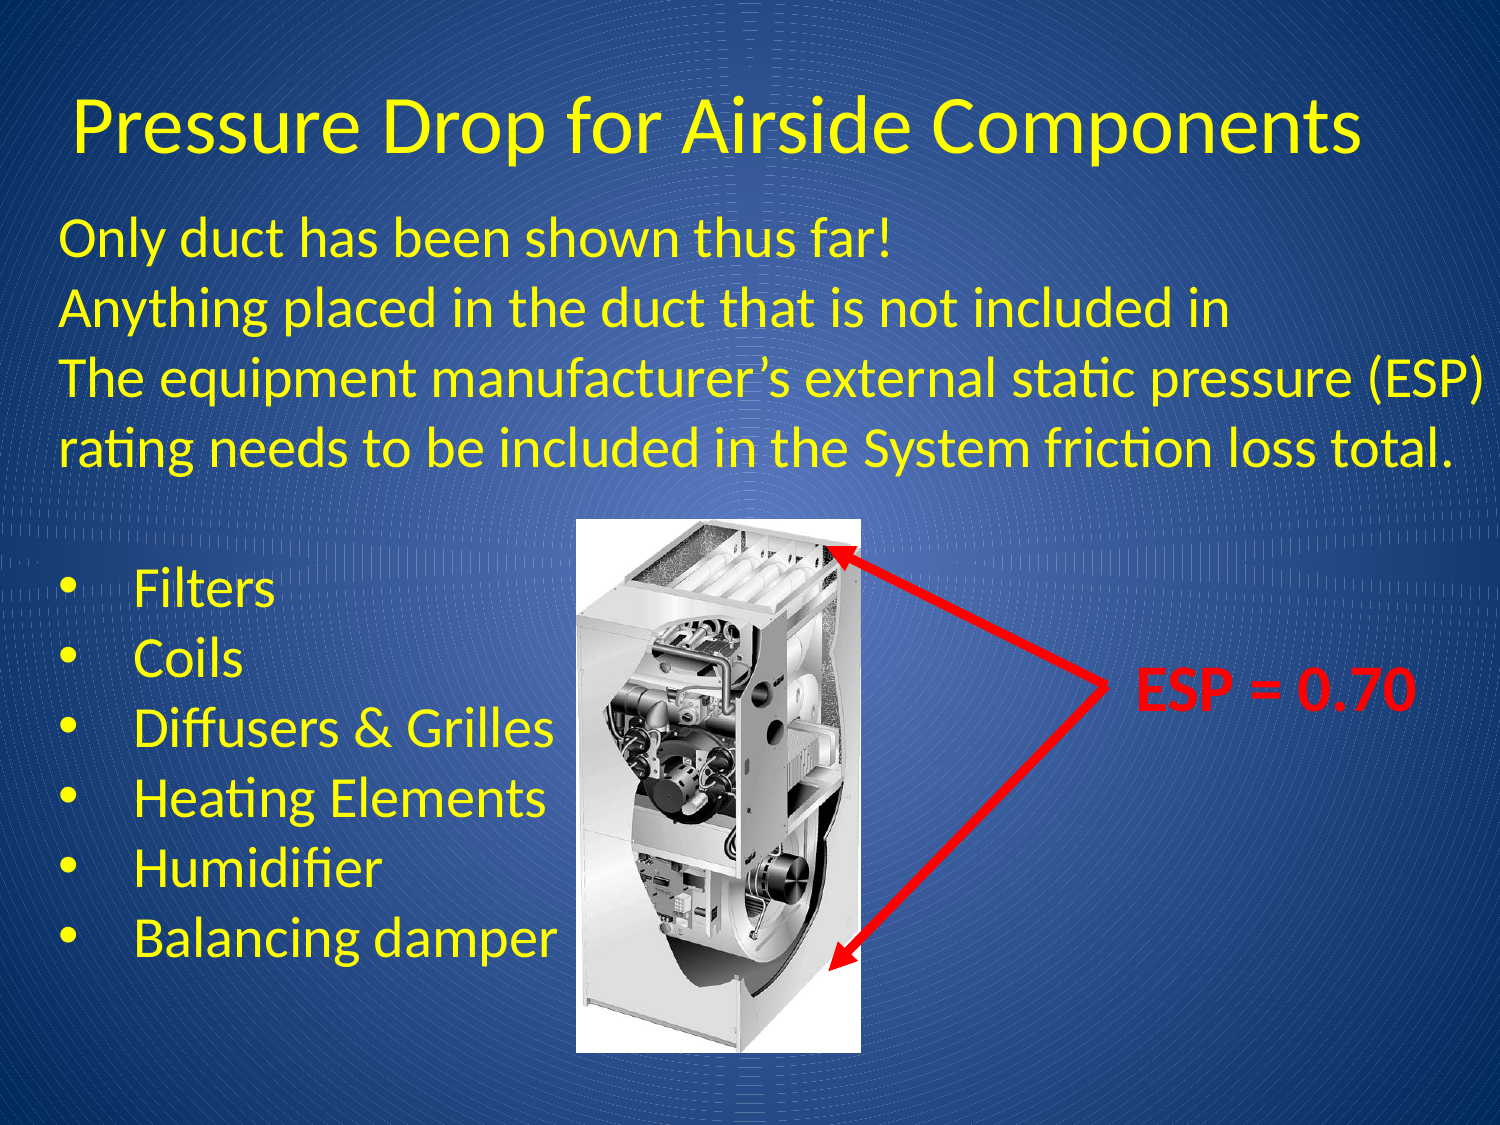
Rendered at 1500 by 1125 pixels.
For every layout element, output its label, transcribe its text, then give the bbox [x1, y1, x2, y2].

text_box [825, 545, 1107, 685]
text_box Pressure Drop for Airside Components [56, 62, 1379, 178]
text_box ESP = 0.70 [1120, 637, 1432, 733]
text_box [828, 685, 1107, 972]
picture [576, 519, 862, 1054]
text_box Only duct has been shown thus far! Anything placed in the duct that is not included in The equipment manufacturer’s external static pressure (ESP) rating needs to be included in the System friction loss total. Filters Coils Diffusers & Grilles Heating Elements Humidifier Balancing damper [43, 191, 1500, 977]
